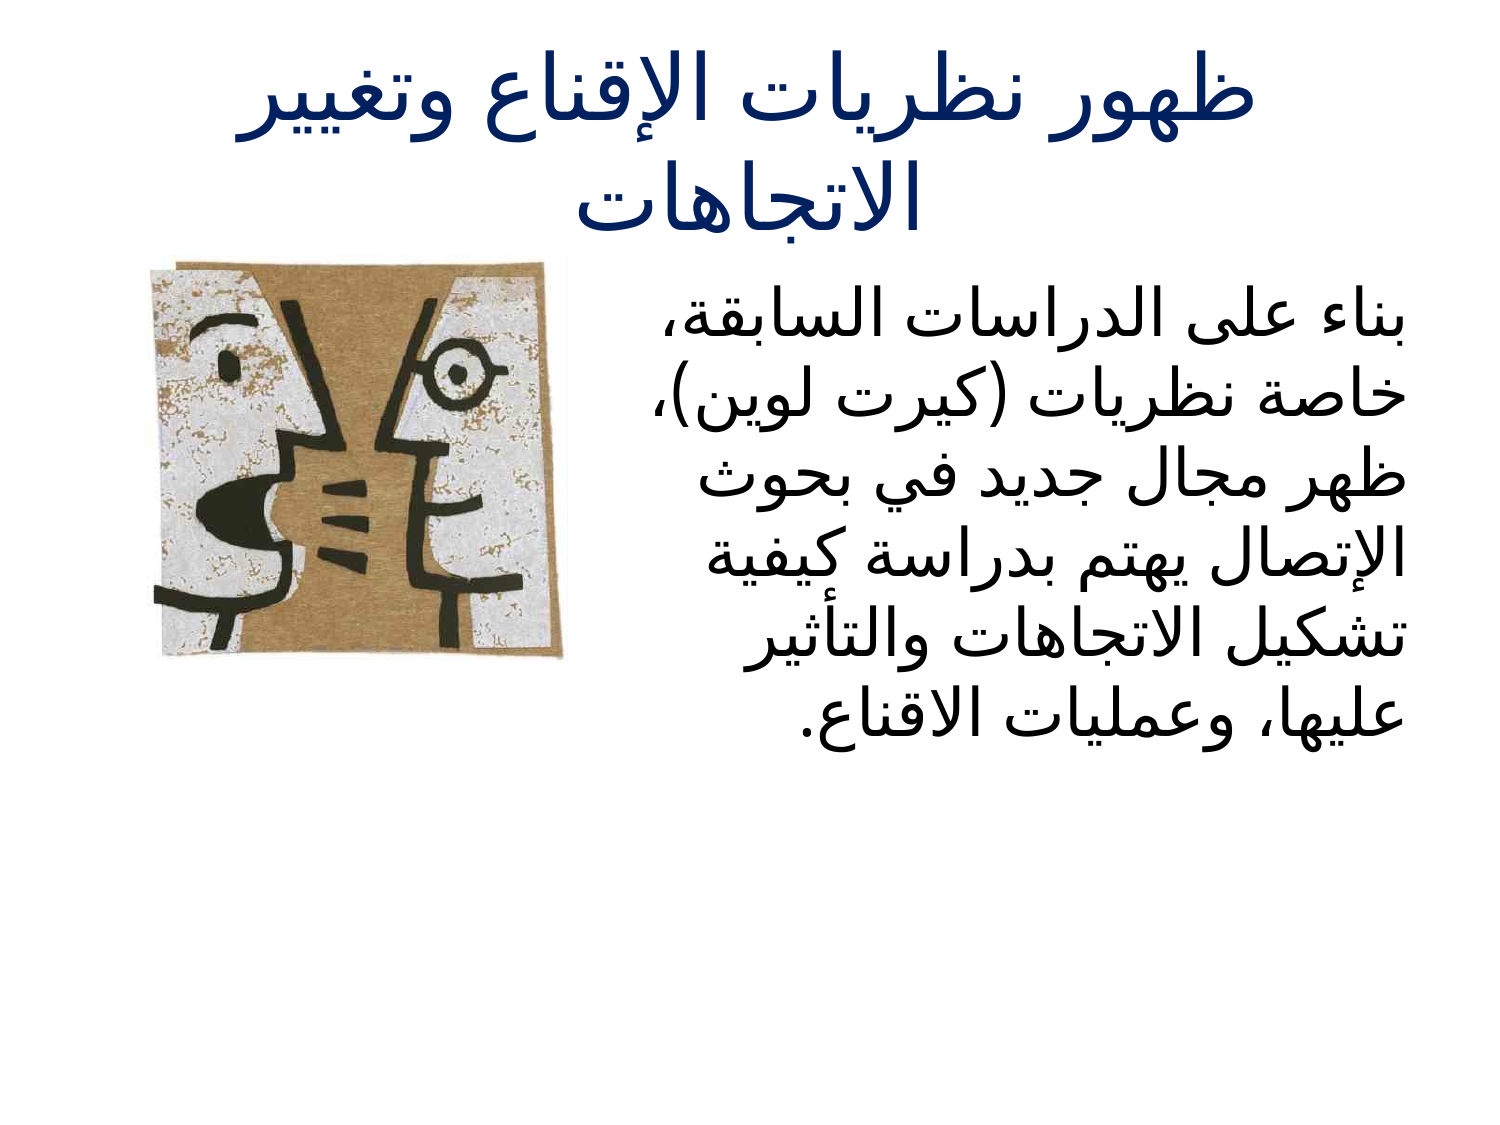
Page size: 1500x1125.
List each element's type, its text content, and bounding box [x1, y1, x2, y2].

list بناء على الدراسات السابقة، خاصة نظريات (كيرت لوين)، ظهر مجال جديد في بحوث الإتصال يهتم بدراسة كيفية تشكيل الاتجاهات والتأثير عليها، وعمليات الاقناع. [631, 262, 1425, 1005]
picture [147, 255, 568, 662]
title ظهور نظريات الإقناع وتغيير الاتجاهات [75, 45, 1425, 233]
